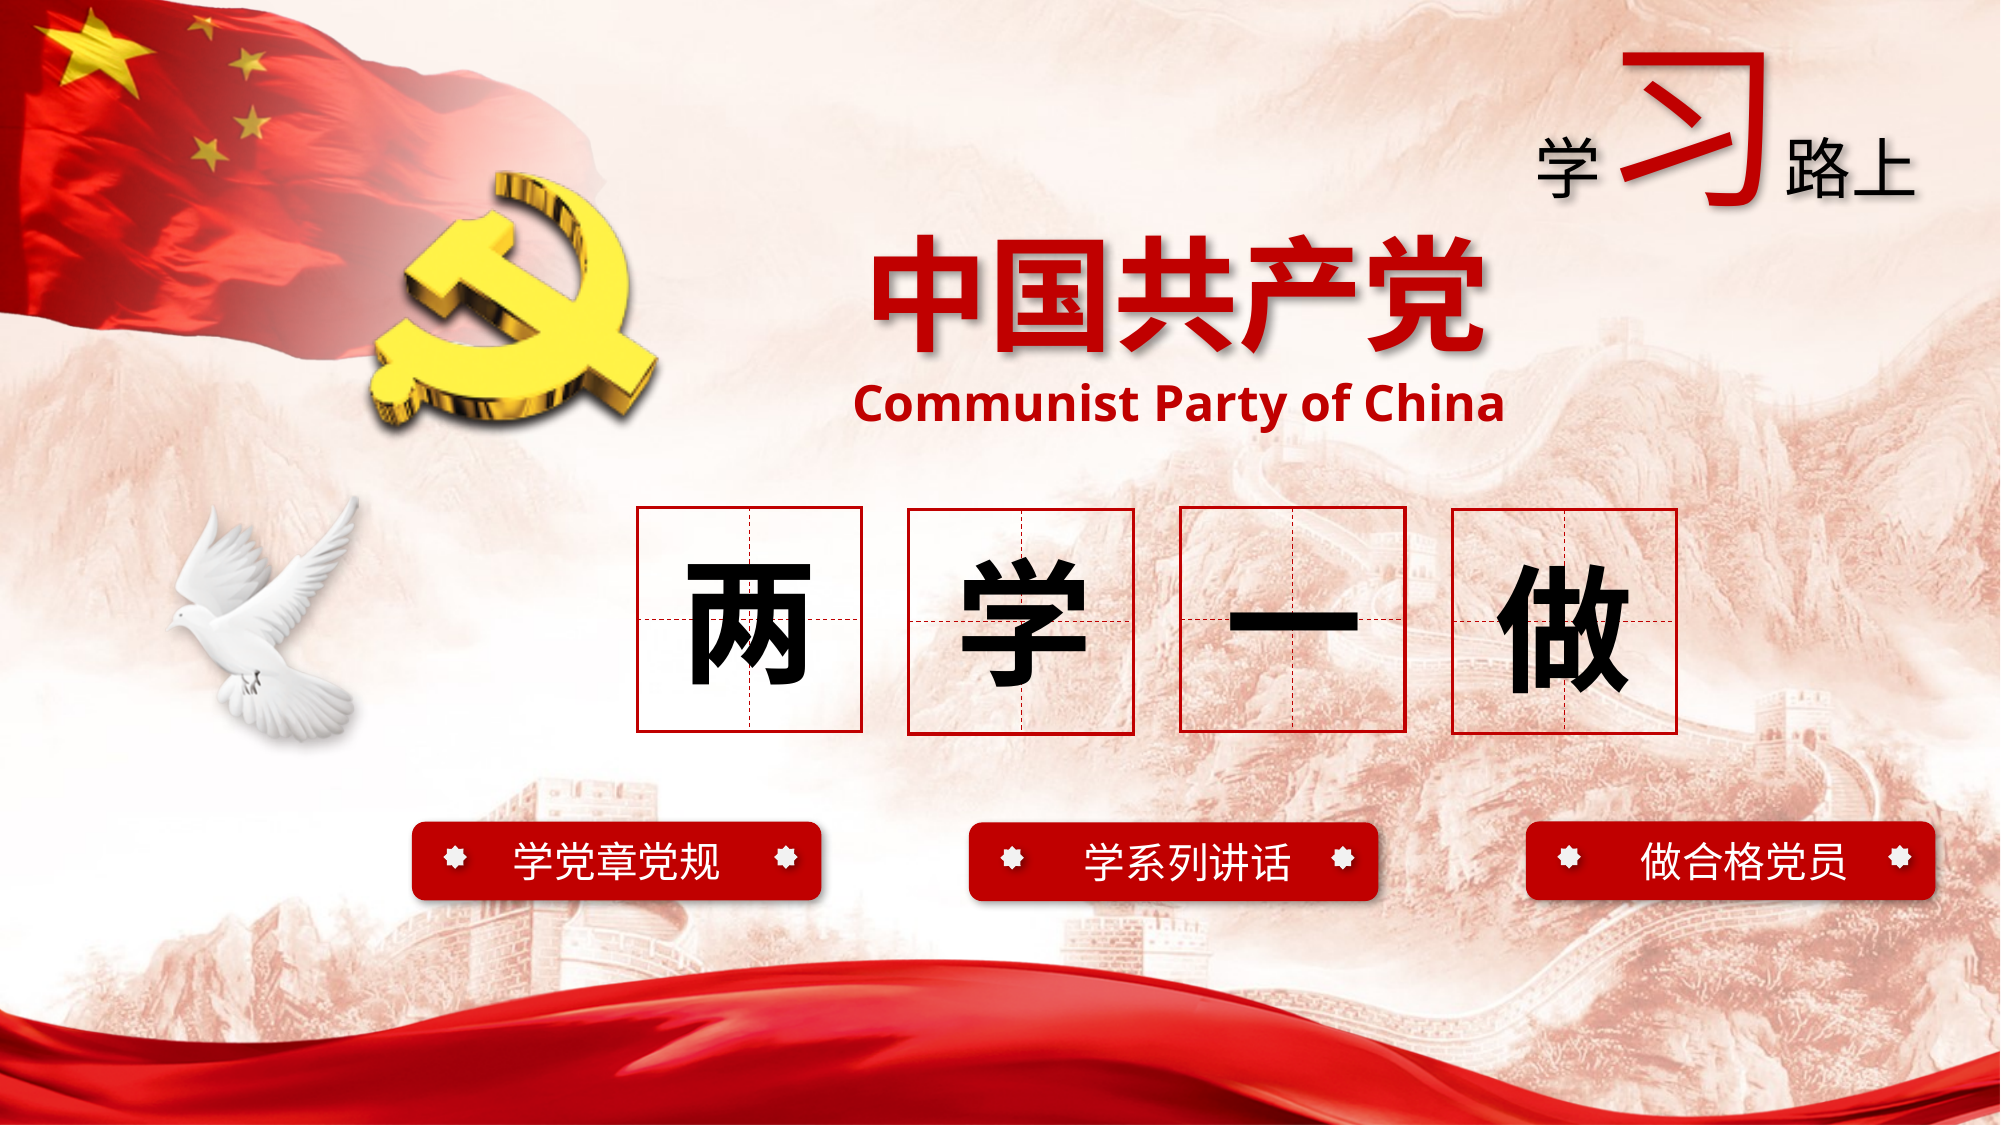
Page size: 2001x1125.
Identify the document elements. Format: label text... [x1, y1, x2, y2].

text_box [968, 822, 1379, 902]
picture [0, 0, 2001, 1125]
text_box 中国共产党 [824, 209, 1529, 375]
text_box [637, 507, 862, 732]
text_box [1180, 507, 1406, 732]
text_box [908, 509, 1134, 735]
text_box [1525, 821, 1936, 901]
text_box Communist Party of China [837, 383, 1522, 439]
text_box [411, 821, 822, 901]
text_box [1452, 509, 1677, 734]
text_box 学习路上 [1519, 2, 1974, 238]
